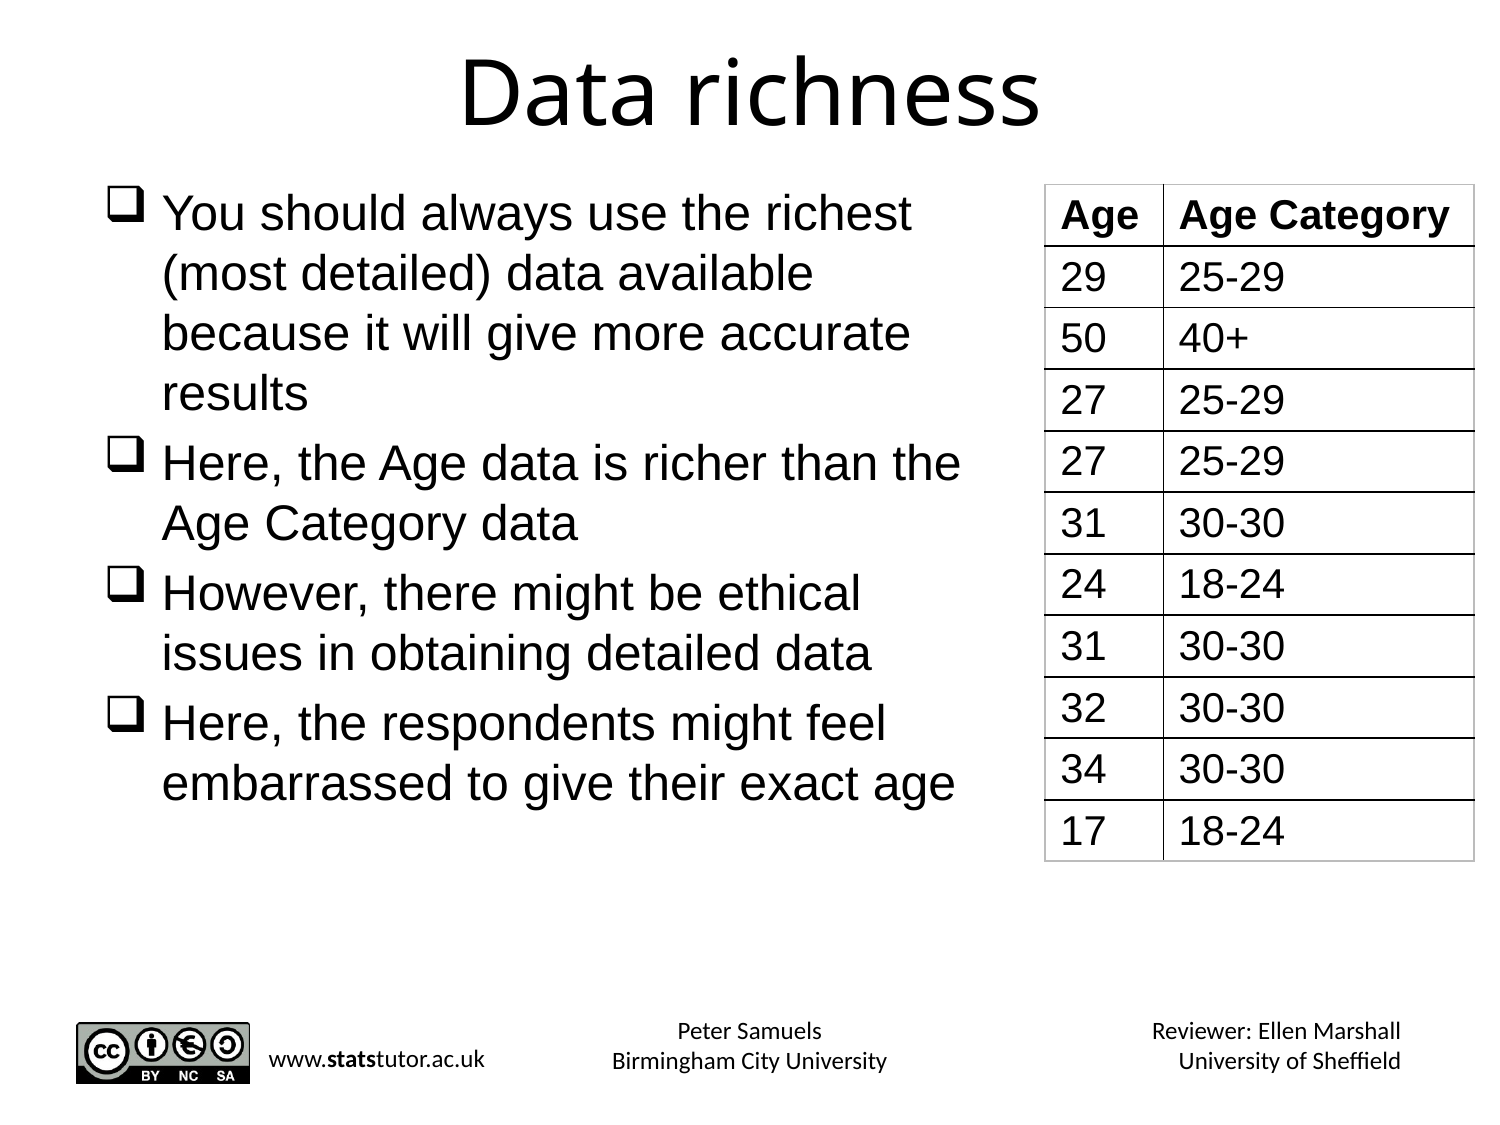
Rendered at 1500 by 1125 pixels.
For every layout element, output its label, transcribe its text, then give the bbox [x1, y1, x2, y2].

table_cell 40+ [1164, 308, 1473, 368]
table_cell 24 [1046, 555, 1163, 614]
table_cell 18-24 [1164, 801, 1473, 860]
table_cell 25-29 [1164, 432, 1473, 491]
table_cell 17 [1046, 801, 1163, 860]
table_cell 34 [1046, 739, 1163, 799]
table_cell 25-29 [1164, 247, 1473, 307]
table_cell 30-30 [1164, 616, 1473, 676]
table_cell 29 [1046, 247, 1163, 307]
text_box Reviewer: Ellen Marshall University of Sheffield [1038, 1007, 1417, 1083]
table_cell 30-30 [1164, 678, 1473, 737]
picture [76, 1022, 251, 1084]
table_cell 50 [1046, 308, 1163, 368]
table_cell 30-30 [1164, 739, 1473, 799]
table_cell 31 [1046, 493, 1163, 553]
table_cell 31 [1046, 616, 1163, 676]
table_cell 32 [1046, 678, 1163, 737]
text_box www.statstutor.ac.uk [254, 1035, 538, 1080]
title Data richness [75, 42, 1425, 135]
table_cell 27 [1046, 370, 1163, 430]
table_cell 27 [1046, 432, 1163, 491]
table_header Age Category [1164, 185, 1473, 245]
table_cell 25-29 [1164, 370, 1473, 430]
list You should always use the richest (most detailed) data available because it will give more accurate results Here, the Age data is richer than the Age Category data However, there might be ethical issues in obtaining detailed data Here, the respondents might feel embarrassed to give their exact age [88, 172, 1010, 858]
table_header Age [1046, 185, 1163, 245]
text_box Peter Samuels Birmingham City University [549, 1007, 951, 1083]
table_cell 18-24 [1164, 555, 1473, 614]
table_cell 30-30 [1164, 493, 1473, 553]
